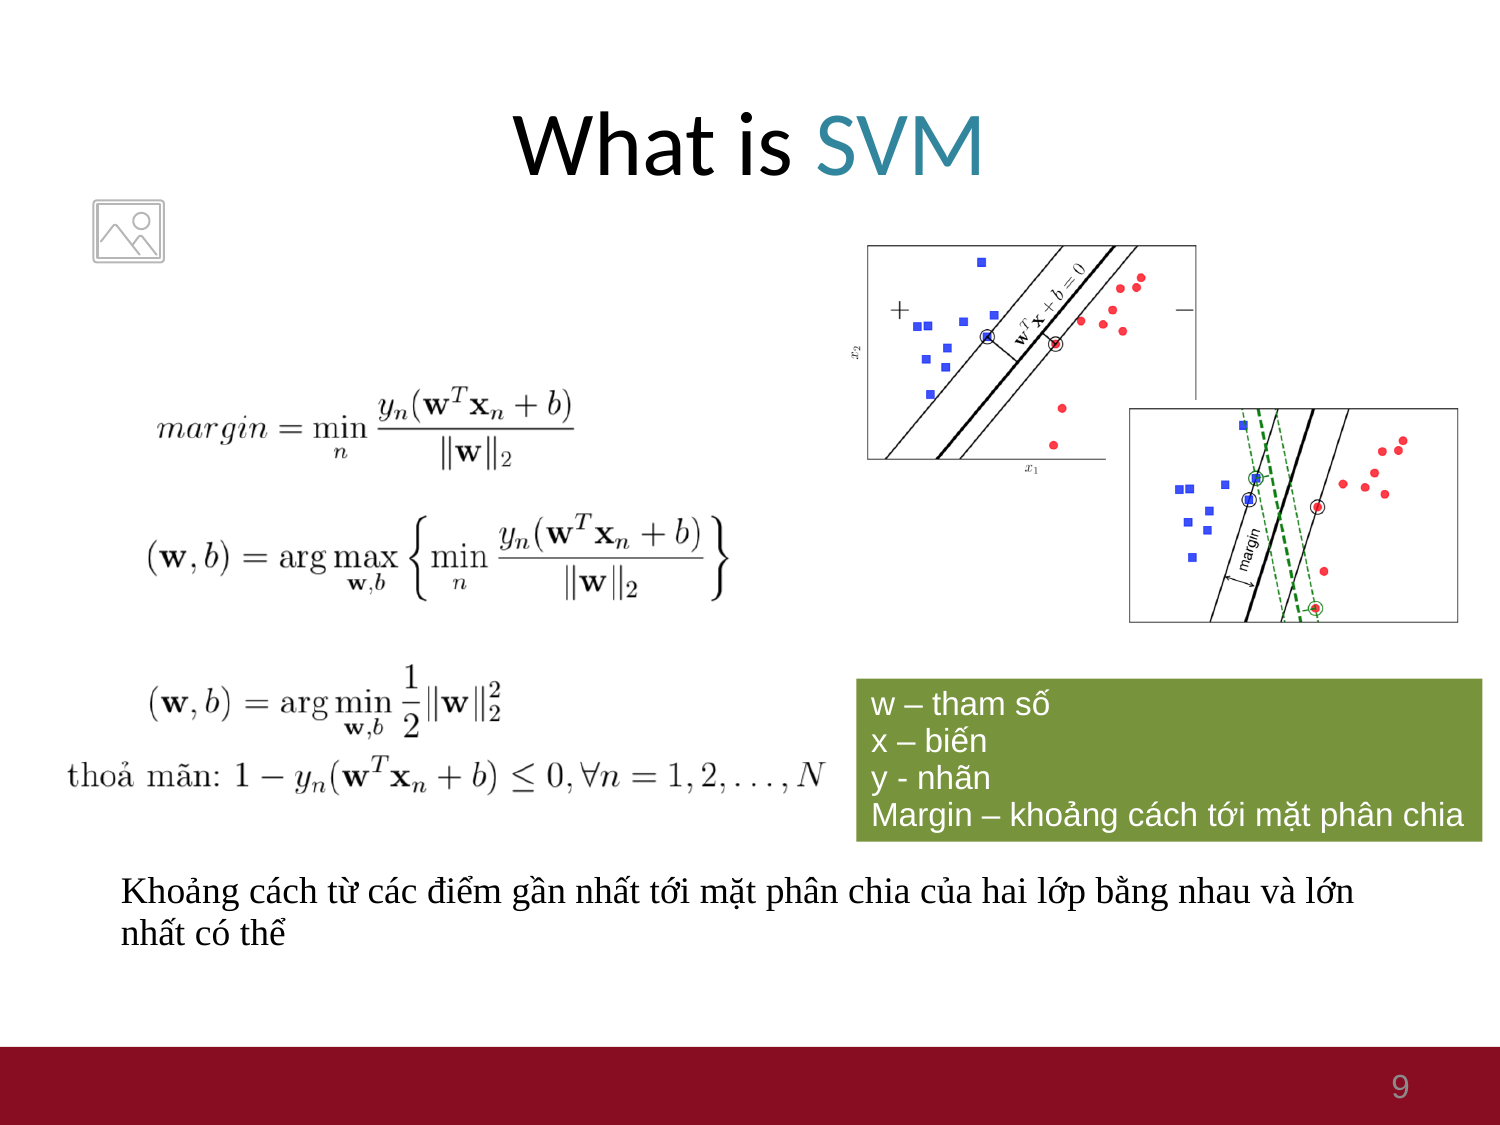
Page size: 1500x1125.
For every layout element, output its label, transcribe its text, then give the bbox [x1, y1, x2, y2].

text_box w – tham số x – biến y - nhãn Margin – khoảng cách tới mặt phân chia [856, 678, 1483, 842]
picture [843, 237, 1474, 649]
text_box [93, 200, 165, 263]
text_box Khoảng cách từ các điểm gần nhất tới mặt phân chia của hai lớp bằng nhau và lớn nhất có thể [106, 862, 1425, 962]
picture [130, 362, 744, 620]
slide_number 9 [1074, 1057, 1425, 1118]
picture [55, 650, 838, 814]
title What is SVM [75, 45, 1425, 233]
